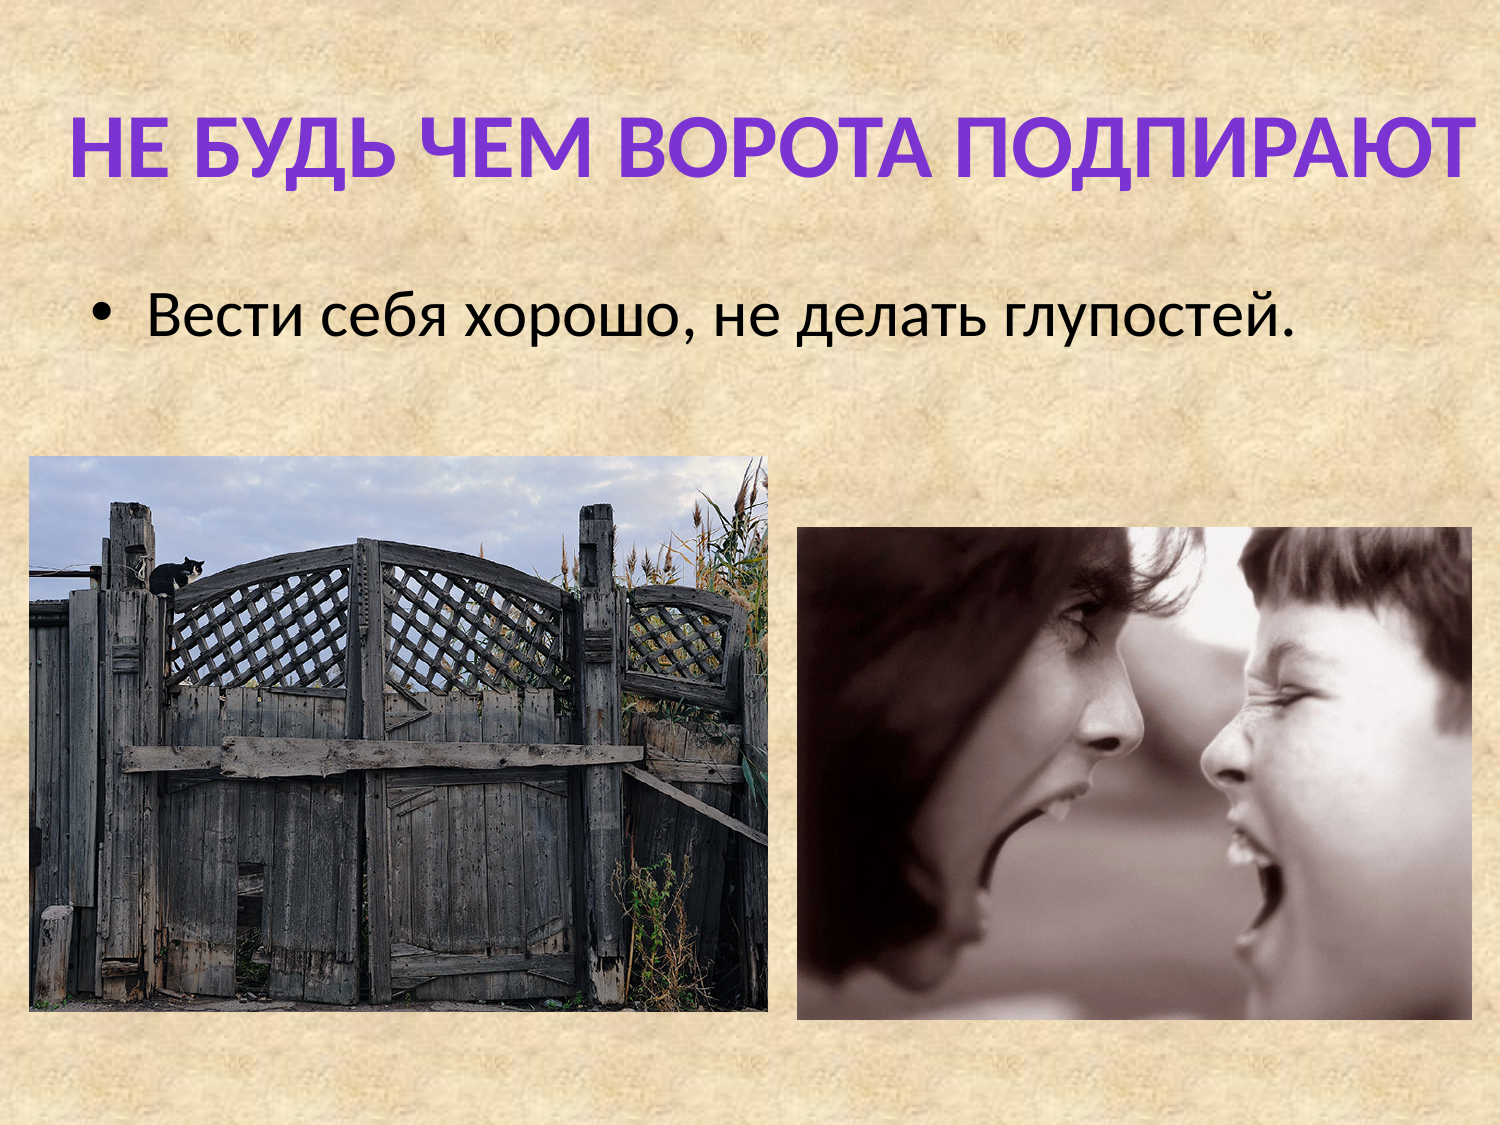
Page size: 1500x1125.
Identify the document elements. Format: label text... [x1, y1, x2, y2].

list Вести себя хорошо, не делать глупостей. [75, 262, 1425, 1005]
text_box Не будь чем ворота подпирают [53, 78, 1494, 204]
picture [0, 0, 1500, 1125]
